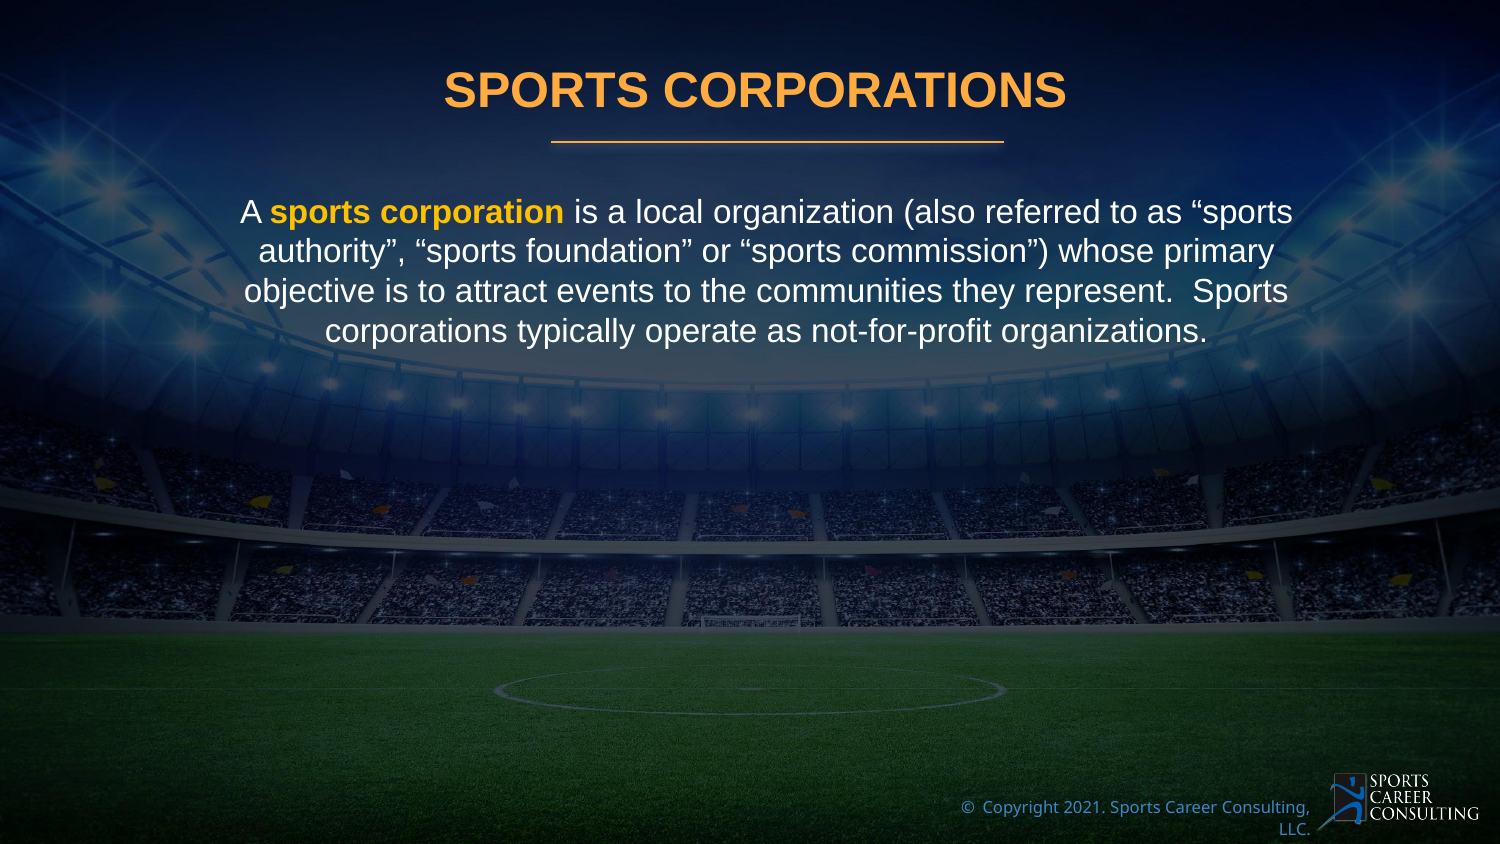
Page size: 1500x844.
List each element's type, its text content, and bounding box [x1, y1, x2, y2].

picture [0, 0, 1500, 844]
title SPORTS CORPORATIONS [185, 42, 1326, 128]
subtitle A sports corporation is a local organization (also referred to as “sports authority”, “sports foundation” or “sports commission”) whose primary objective is to attract events to the communities they represent. Sports corporations typically operate as not-for-profit organizations. [185, 174, 1350, 651]
text_box © Copyright 2021. Sports Career Consulting, LLC. [914, 769, 1326, 844]
